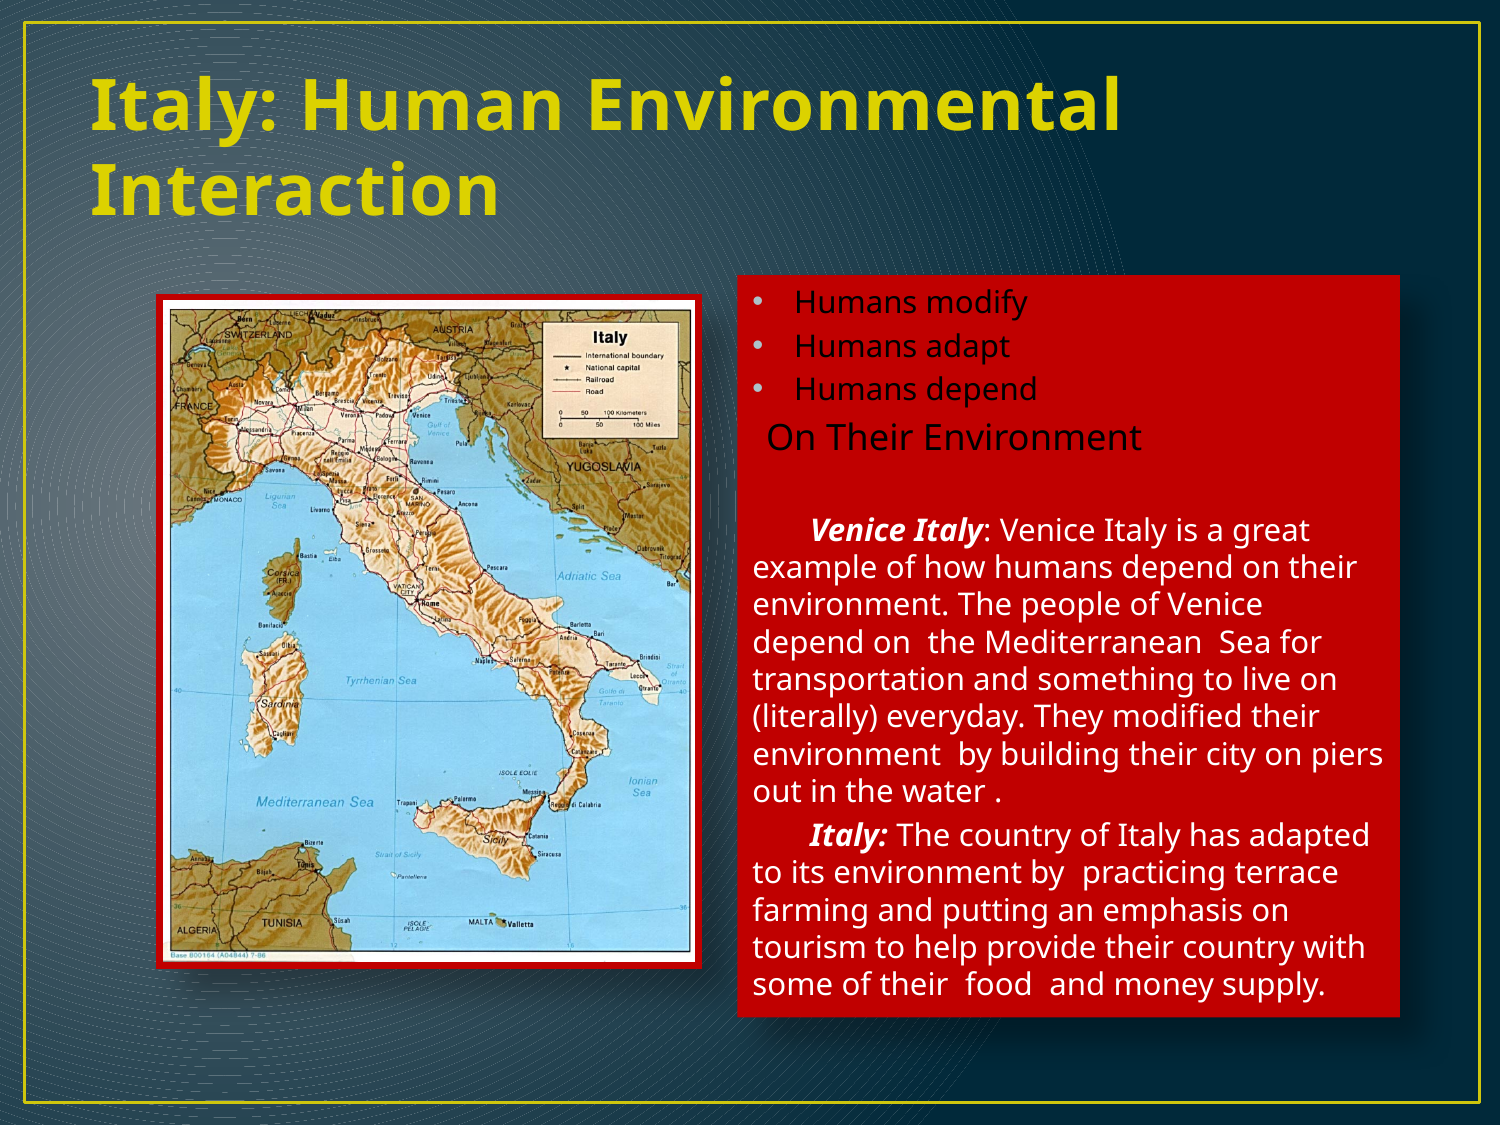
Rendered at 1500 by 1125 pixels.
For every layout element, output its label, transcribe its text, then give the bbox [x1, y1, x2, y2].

list Humans modify Humans adapt Humans depend On Their Environment Venice Italy: Venice Italy is a great example of how humans depend on their environment. The people of Venice depend on the Mediterranean Sea for transportation and something to live on (literally) everyday. They modified their environment by building their city on piers out in the water . Italy: The country of Italy has adapted to its environment by practicing terrace farming and putting an emphasis on tourism to help provide their country with some of their food and money supply. [737, 274, 1401, 1018]
title Italy: Human Environmental Interaction [75, 50, 1425, 238]
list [162, 299, 696, 963]
